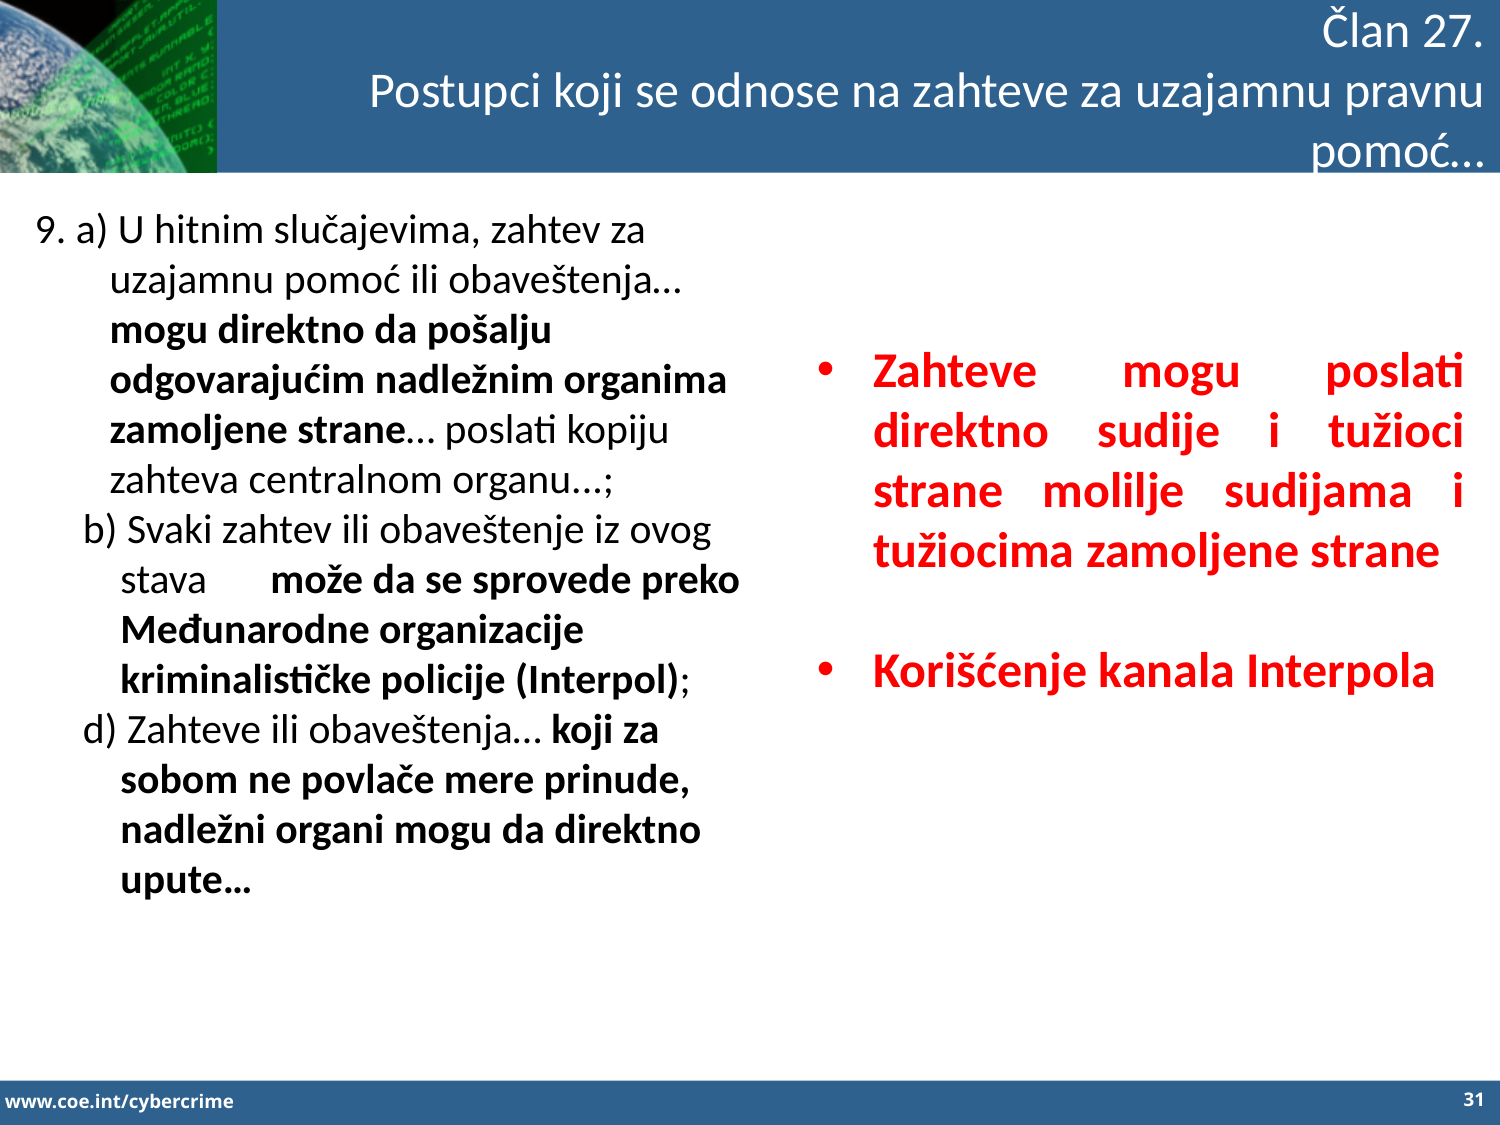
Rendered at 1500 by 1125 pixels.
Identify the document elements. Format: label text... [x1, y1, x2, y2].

picture [0, 1, 217, 173]
text_box 9. a) U hitnim slučajevima, zahtev za uzajamnu pomoć ili obaveštenja… mogu direktno da pošalju odgovarajućim nadležnim organima zamoljene strane… poslati kopiju zahteva centralnom organu...; b) Svaki zahtev ili obaveštenje iz ovog stava može da se sprovede preko Međunarodne organizacije kriminalističke policije (Interpol); d) Zahteve ili obaveštenja… koji za sobom ne povlače mere prinude, nadležni organi mogu da direktno upute… [19, 194, 770, 910]
text_box Zahteve mogu poslati direktno sudije i tužioci strane molilje sudijama i tužiocima zamoljene strane Korišćenje kanala Interpola [802, 330, 1480, 706]
slide_number 31 [1149, 1079, 1500, 1125]
text_box Član 27. Postupci koji se odnose na zahteve za uzajamnu pravnu pomoć… [274, 11, 1500, 164]
